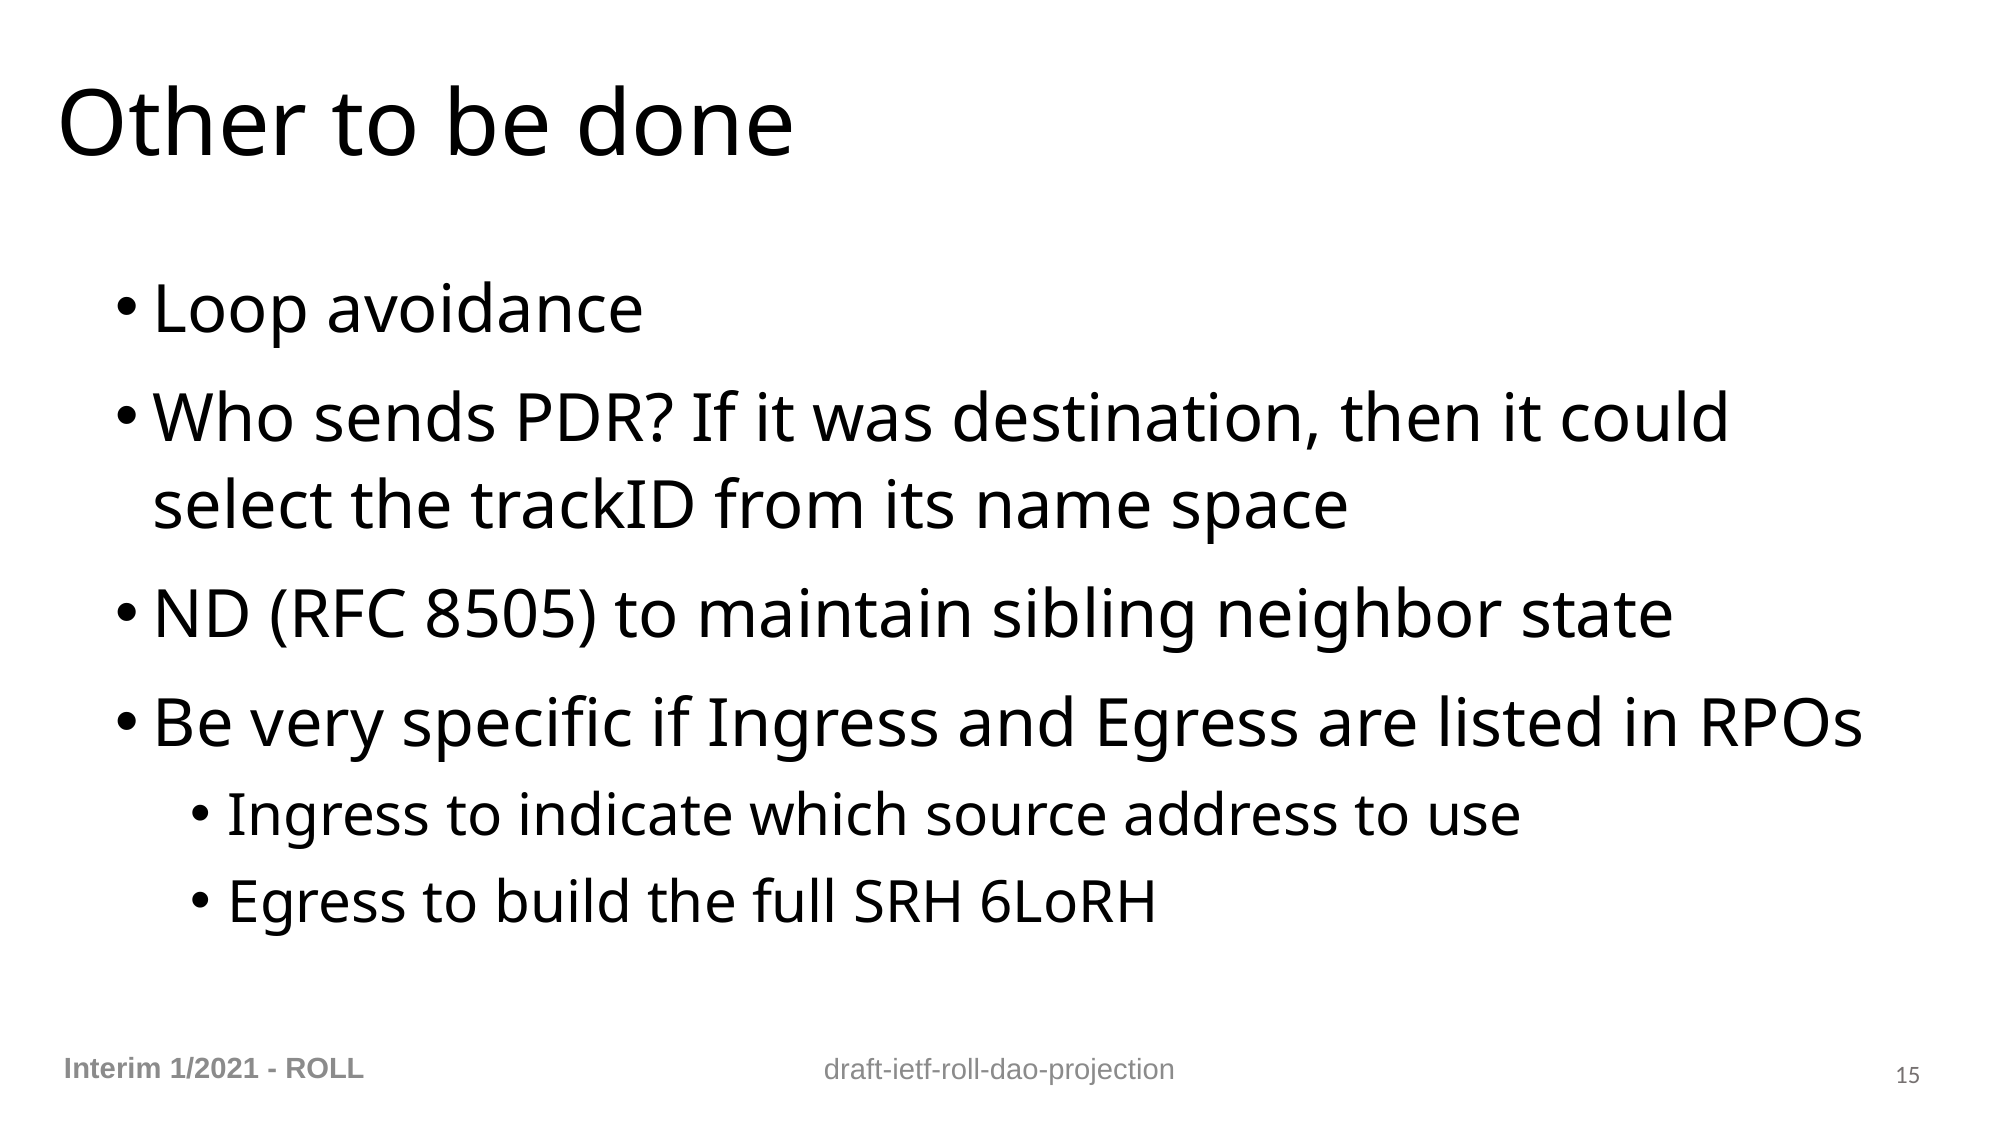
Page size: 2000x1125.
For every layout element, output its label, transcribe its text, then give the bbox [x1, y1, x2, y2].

list Loop avoidance Who sends PDR? If it was destination, then it could select the trackID from its name space ND (RFC 8505) to maintain sibling neighbor state Be very specific if Ingress and Egress are listed in RPOs Ingress to indicate which source address to use Egress to build the full SRH 6LoRH [100, 249, 1947, 998]
title Other to be done [41, 16, 1767, 235]
